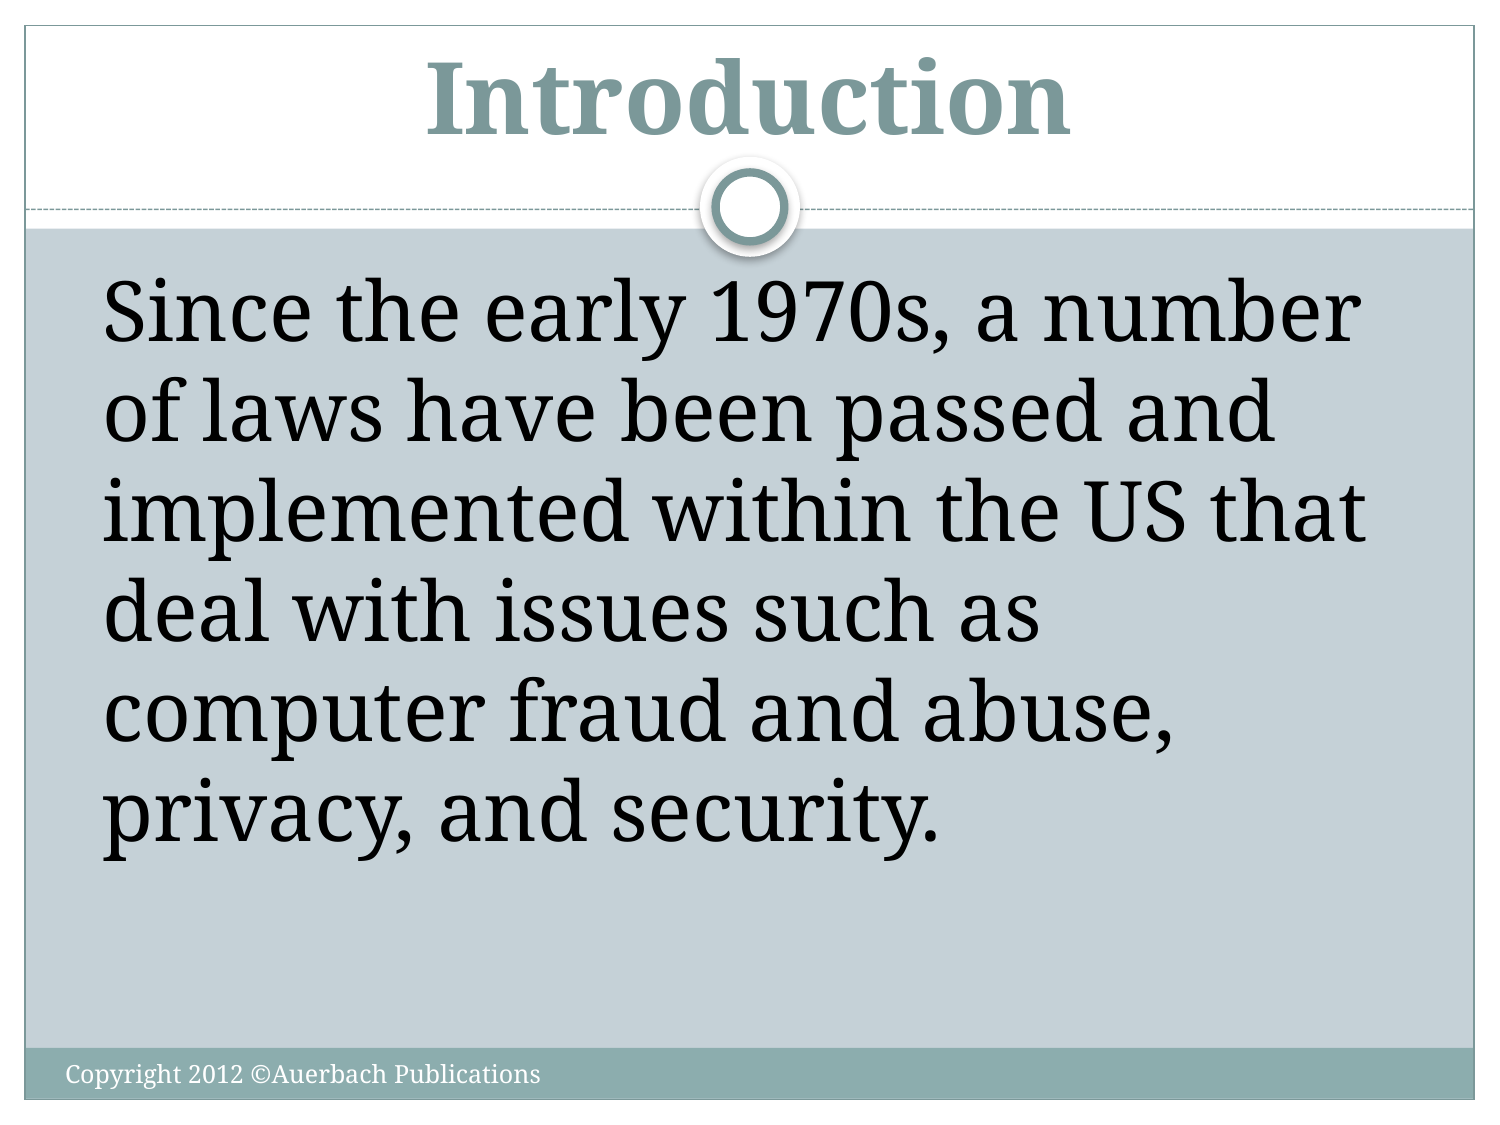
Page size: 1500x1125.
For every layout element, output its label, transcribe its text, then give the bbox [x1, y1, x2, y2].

list Since the early 1970s, a number of laws have been passed and implemented within the US that deal with issues such as computer fraud and abuse, privacy, and security. [49, 250, 1445, 1001]
title Introduction [49, 37, 1450, 163]
footer Copyright 2012 ©Auerbach Publications [50, 1051, 638, 1112]
